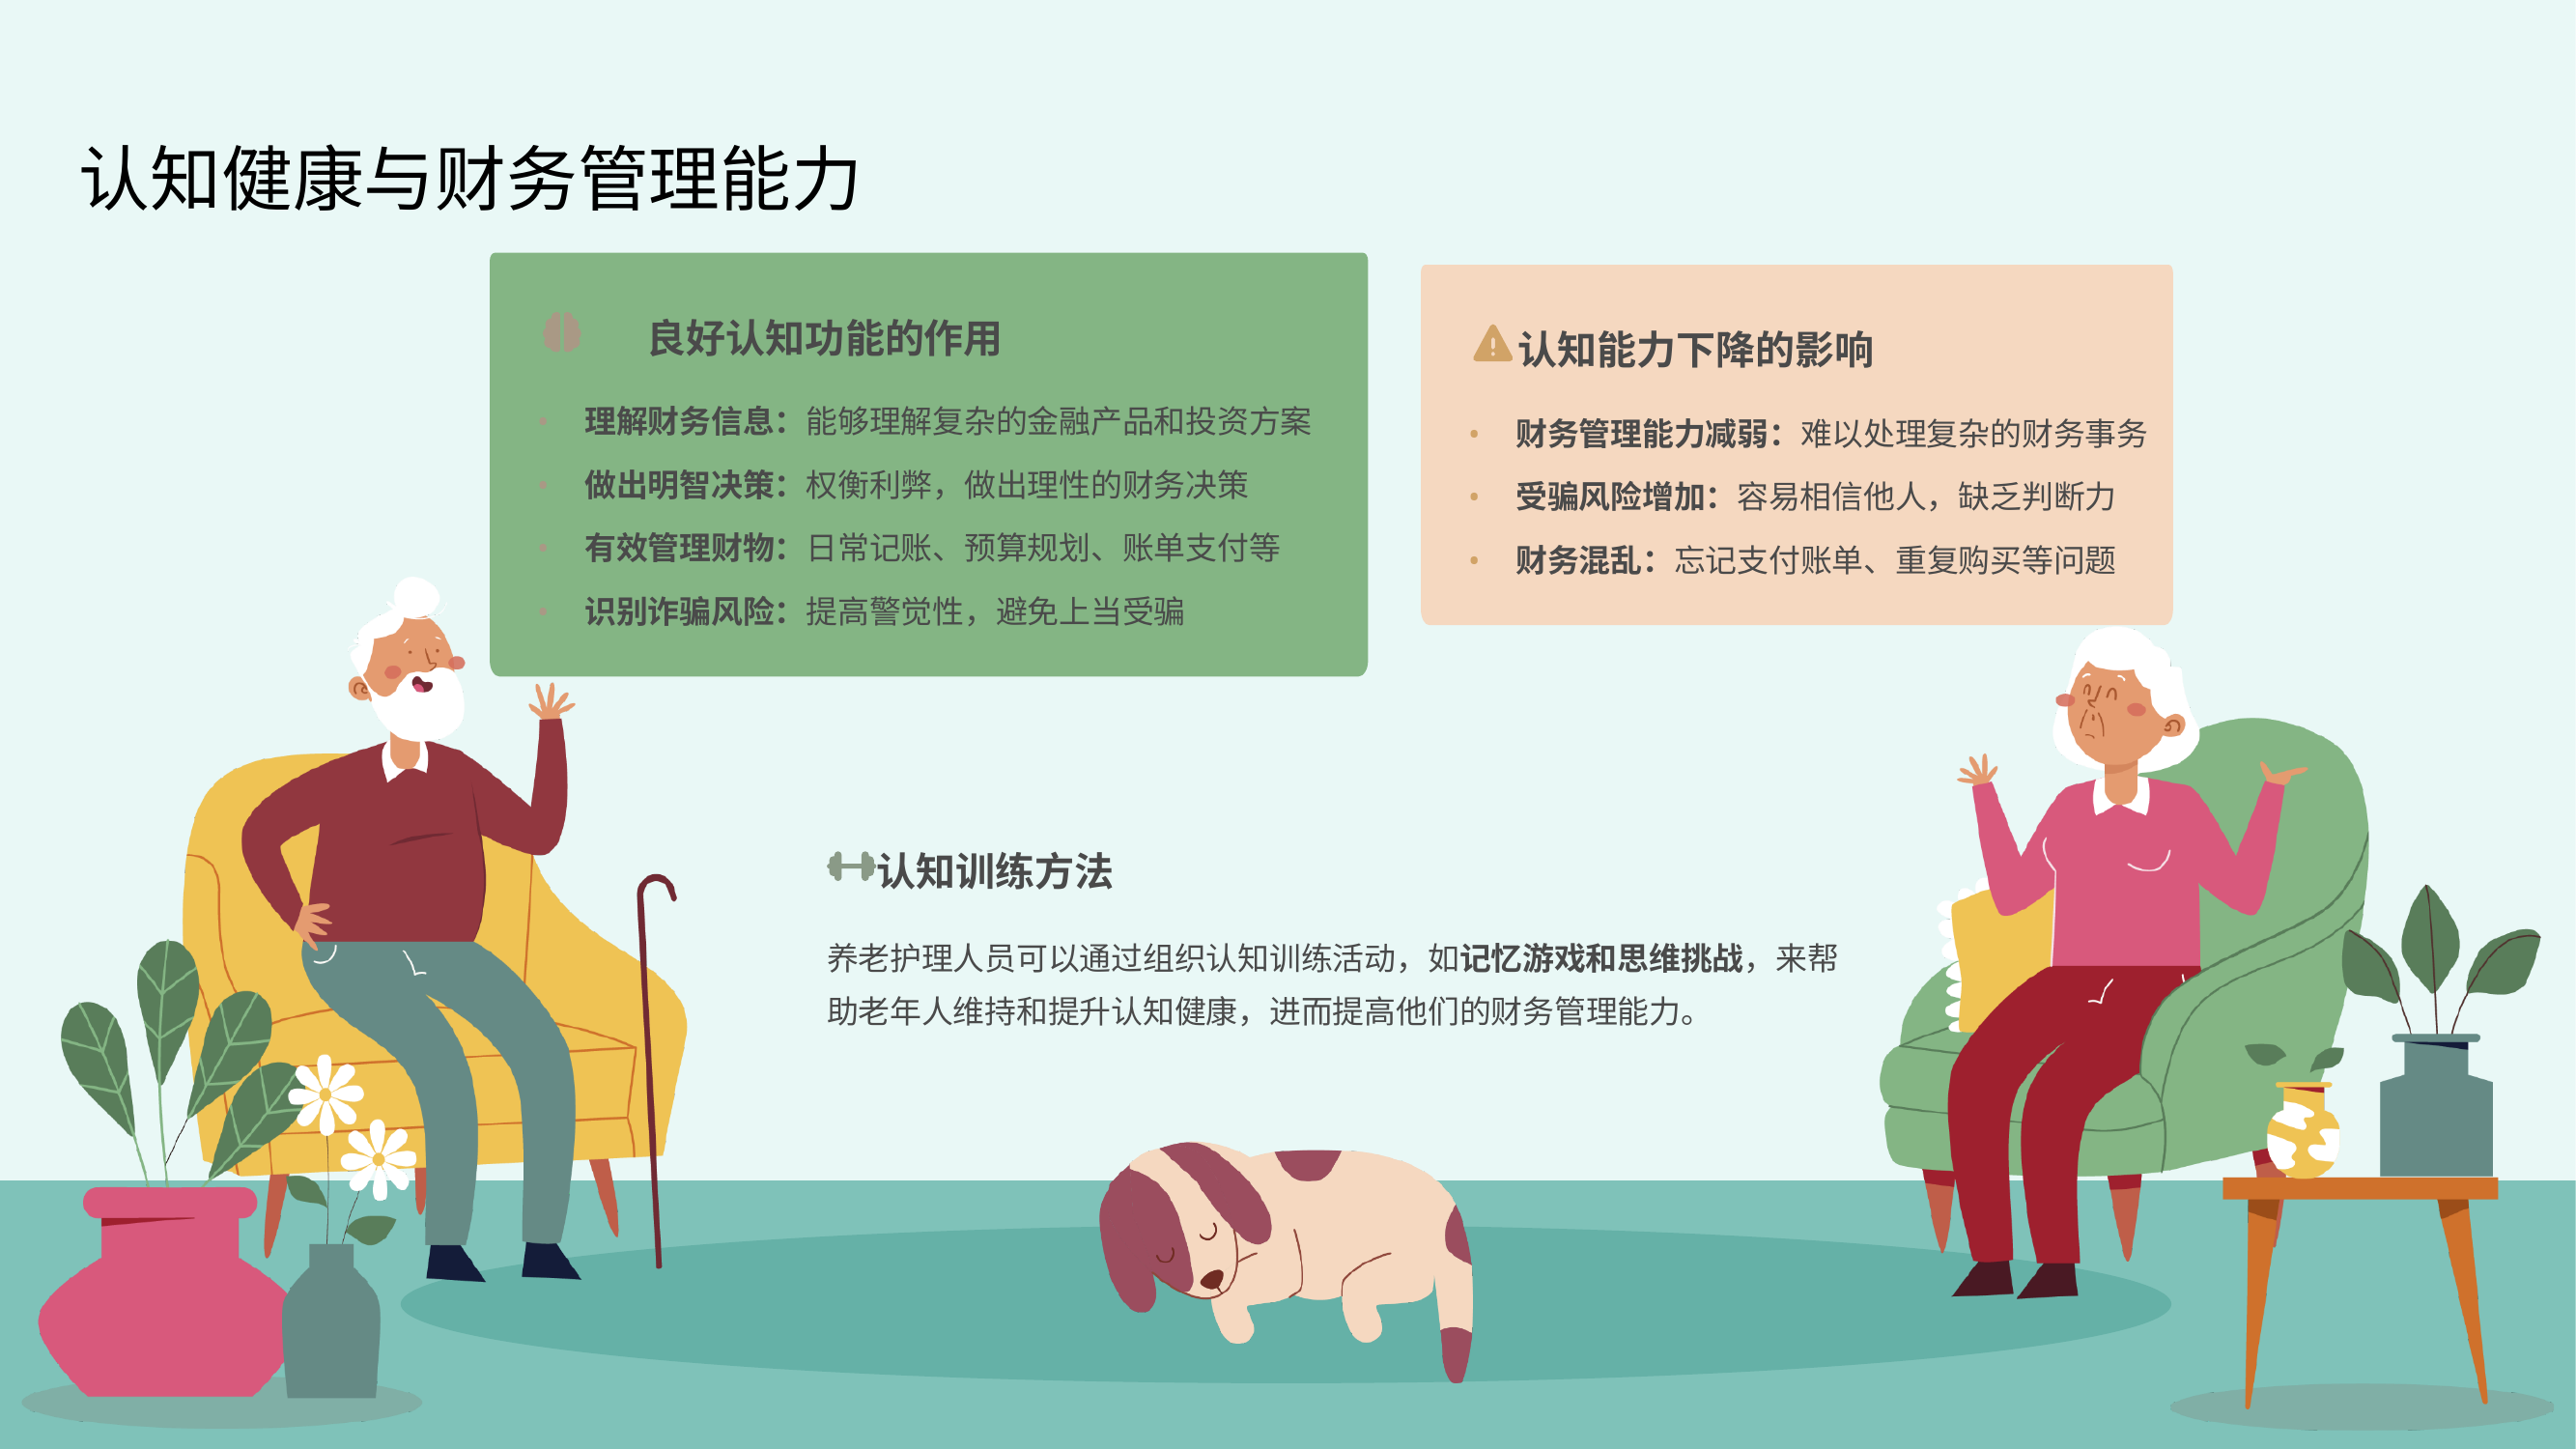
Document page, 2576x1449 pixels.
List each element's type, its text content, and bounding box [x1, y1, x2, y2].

text_box 认知训练方法 [876, 838, 1172, 895]
picture [21, 577, 782, 1431]
picture [1793, 626, 2555, 1431]
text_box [490, 252, 1937, 677]
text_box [1420, 265, 2576, 626]
text_box 认知健康与财务管理能力 [78, 142, 2533, 222]
text_box [827, 851, 876, 882]
text_box 养老护理人员可以通过组织认知训练活动，如记忆游戏和思维挑战，来帮助老年人维持和提升认知健康，进而提高他们的财务管理能力。 [827, 925, 1861, 1029]
picture [1099, 1141, 1473, 1383]
